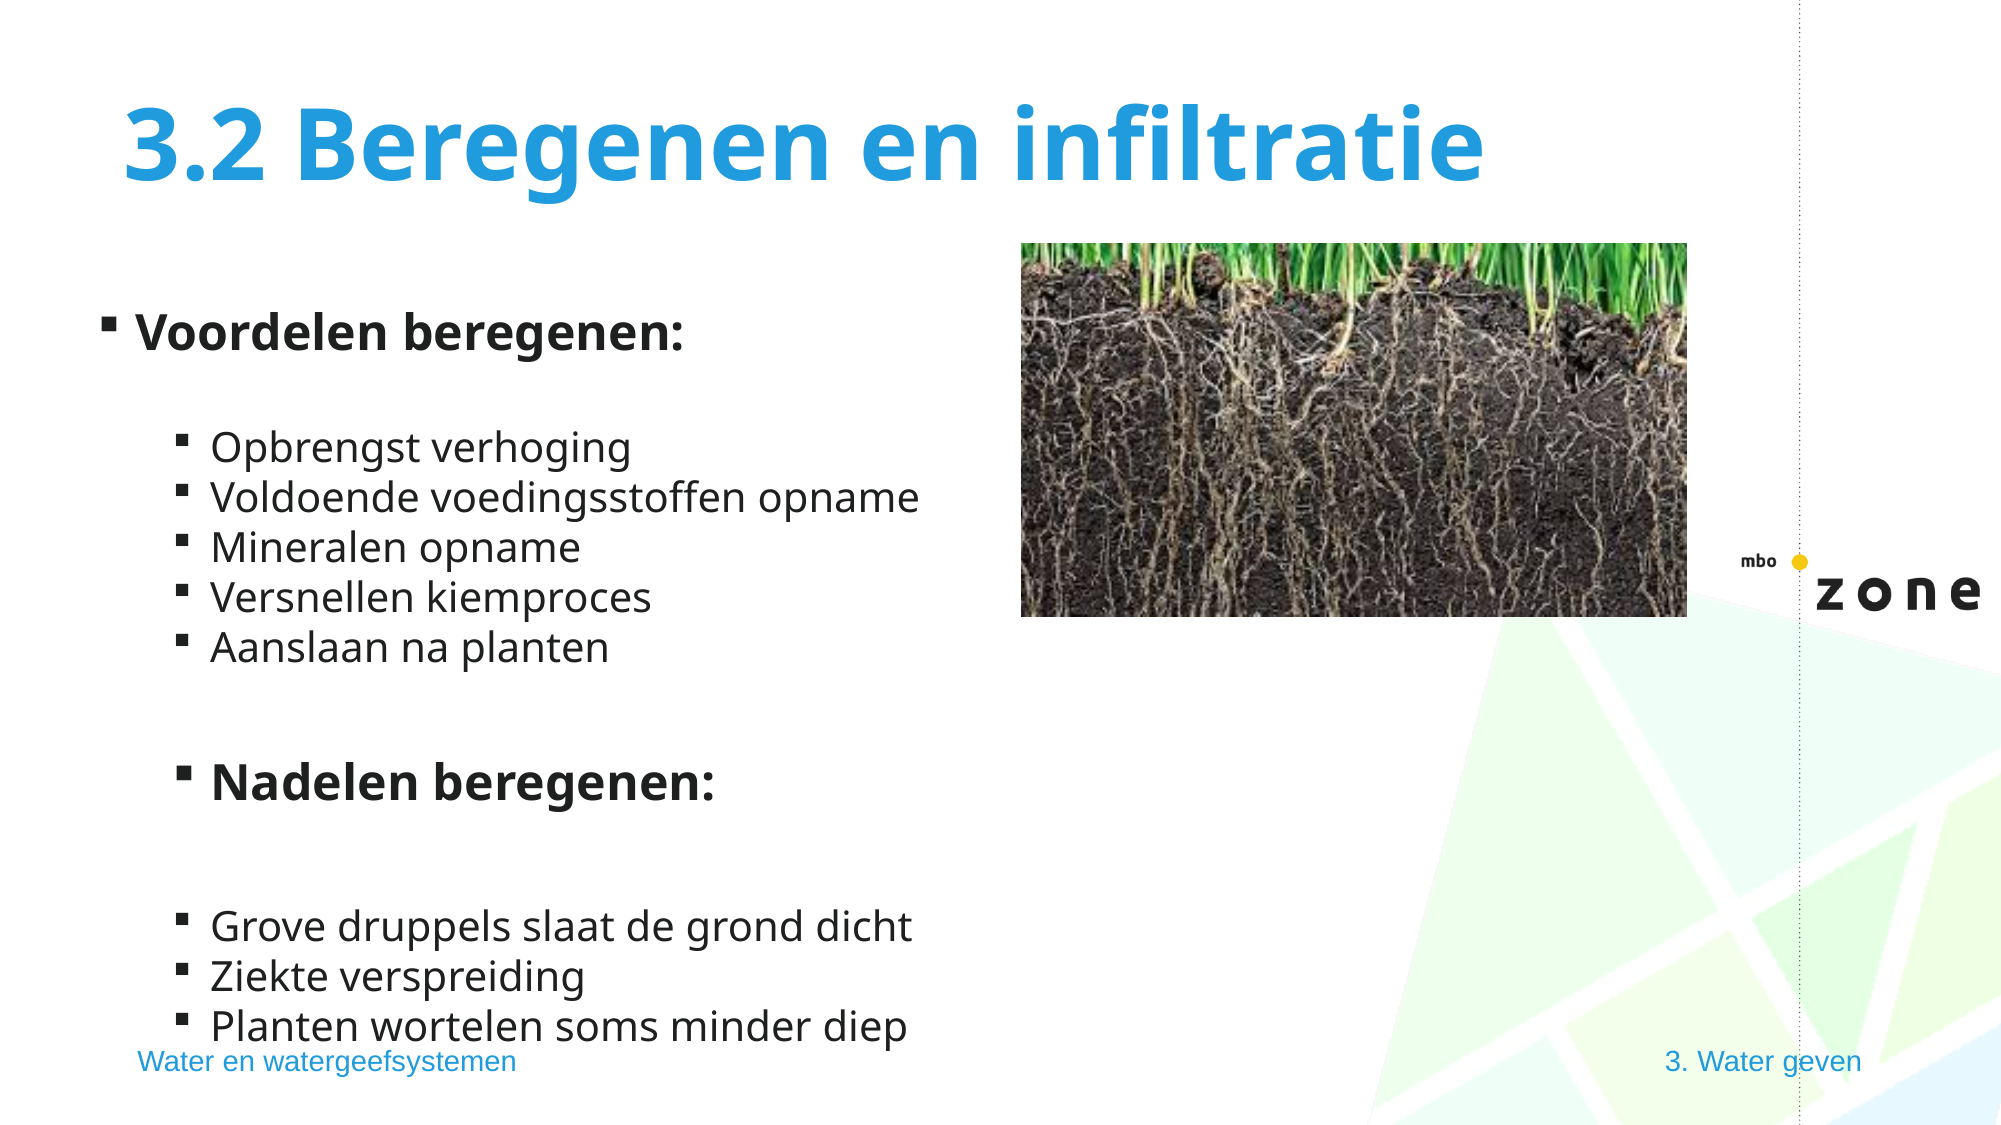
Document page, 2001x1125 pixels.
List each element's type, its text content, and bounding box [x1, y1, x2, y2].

list Water en watergeefsystemen [137, 1042, 639, 1103]
list 3. Water geven [1412, 1042, 1863, 1103]
picture [1020, 0, 2001, 1125]
title 3.2 Beregenen en infiltratie [124, 94, 1607, 272]
list Voordelen beregenen: Opbrengst verhoging Voldoende voedingsstoffen opname Mineralen opname Versnellen kiemproces Aanslaan na planten Nadelen beregenen: Grove druppels slaat de grond dicht Ziekte verspreiding Planten wortelen soms minder diep [97, 300, 1368, 1015]
